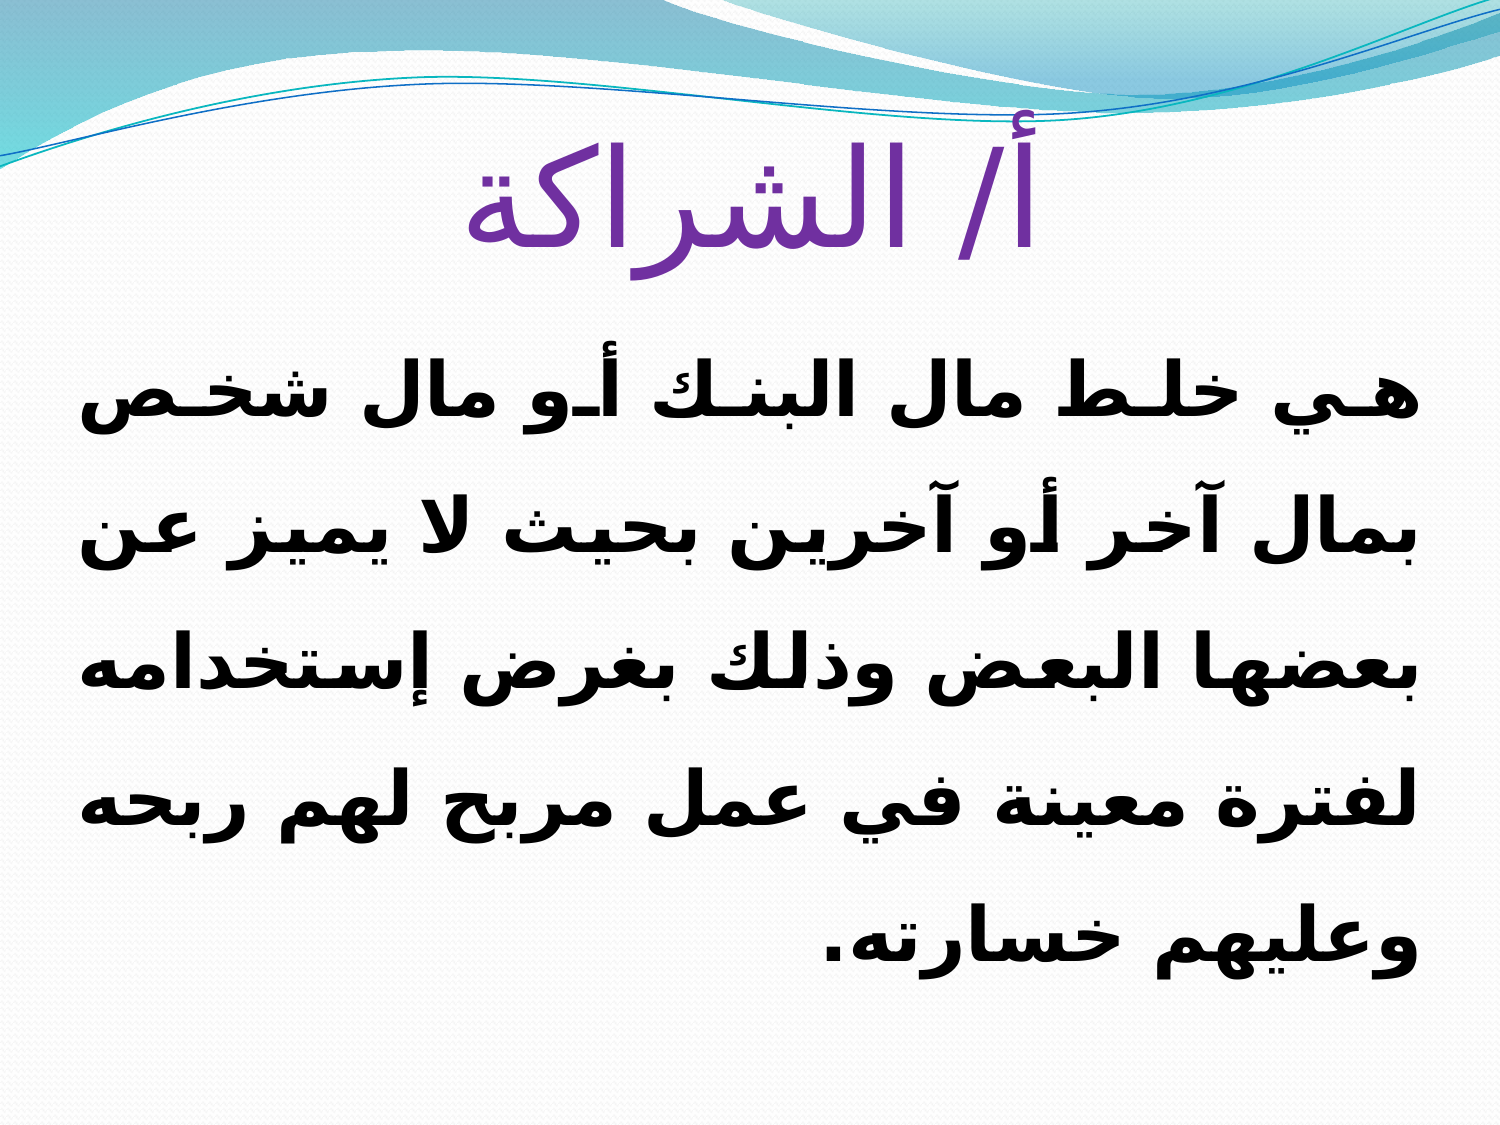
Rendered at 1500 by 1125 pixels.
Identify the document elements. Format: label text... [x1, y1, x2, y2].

title أ/ الشراكة [75, 87, 1425, 275]
list هي خلط مال البنك أو مال شخص بمال آخر أو آخرين بحيث لا يميز عن بعضها البعض وذلك بغرض إستخدامه لفترة معينة في عمل مربح لهم ربحه وعليهم خسارته. [62, 287, 1438, 995]
